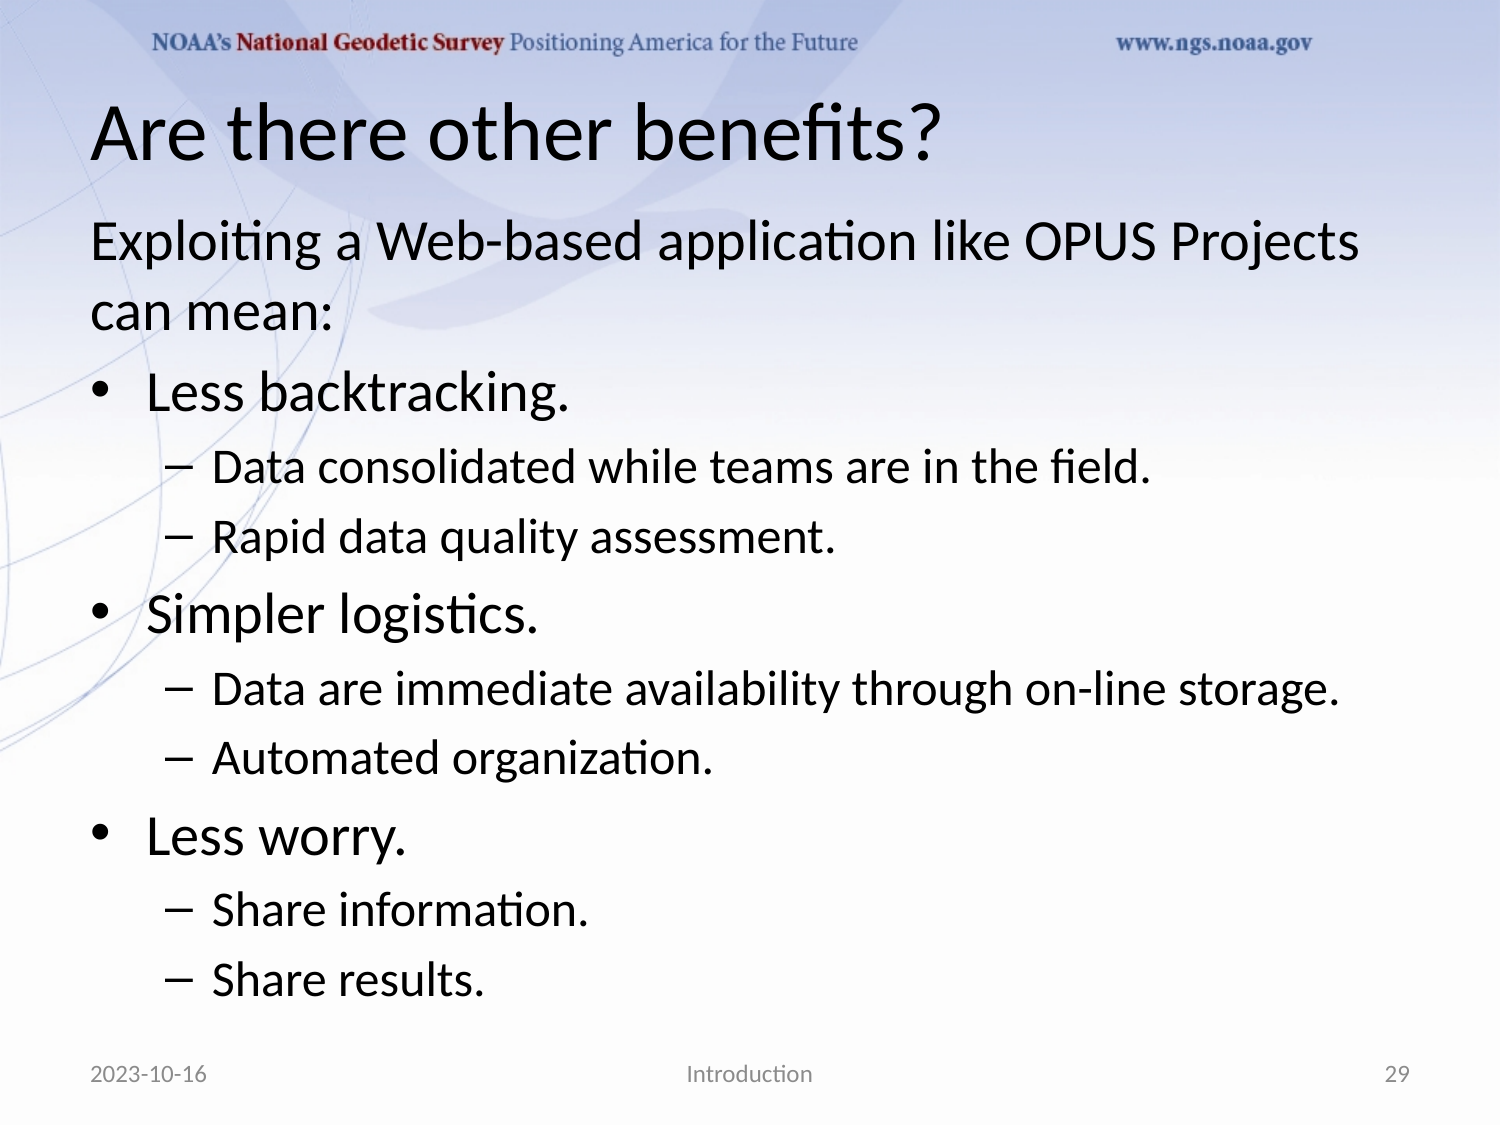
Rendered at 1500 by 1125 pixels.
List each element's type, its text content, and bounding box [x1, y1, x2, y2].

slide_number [75, 1042, 425, 1103]
title Are there other benefits? [74, 74, 1426, 181]
list Exploiting a Web-based application like OPUS Projects can mean: Less backtracking. Data consolidated while teams are in the field. Rapid data quality assessment. Simpler logistics. Data are immediate availability through on-line storage. Automated organization. Less worry. Share information. Share results. [74, 194, 1426, 1041]
footer Introduction [512, 1042, 988, 1103]
slide_number 29 [1074, 1042, 1425, 1103]
picture [0, 0, 1500, 1125]
